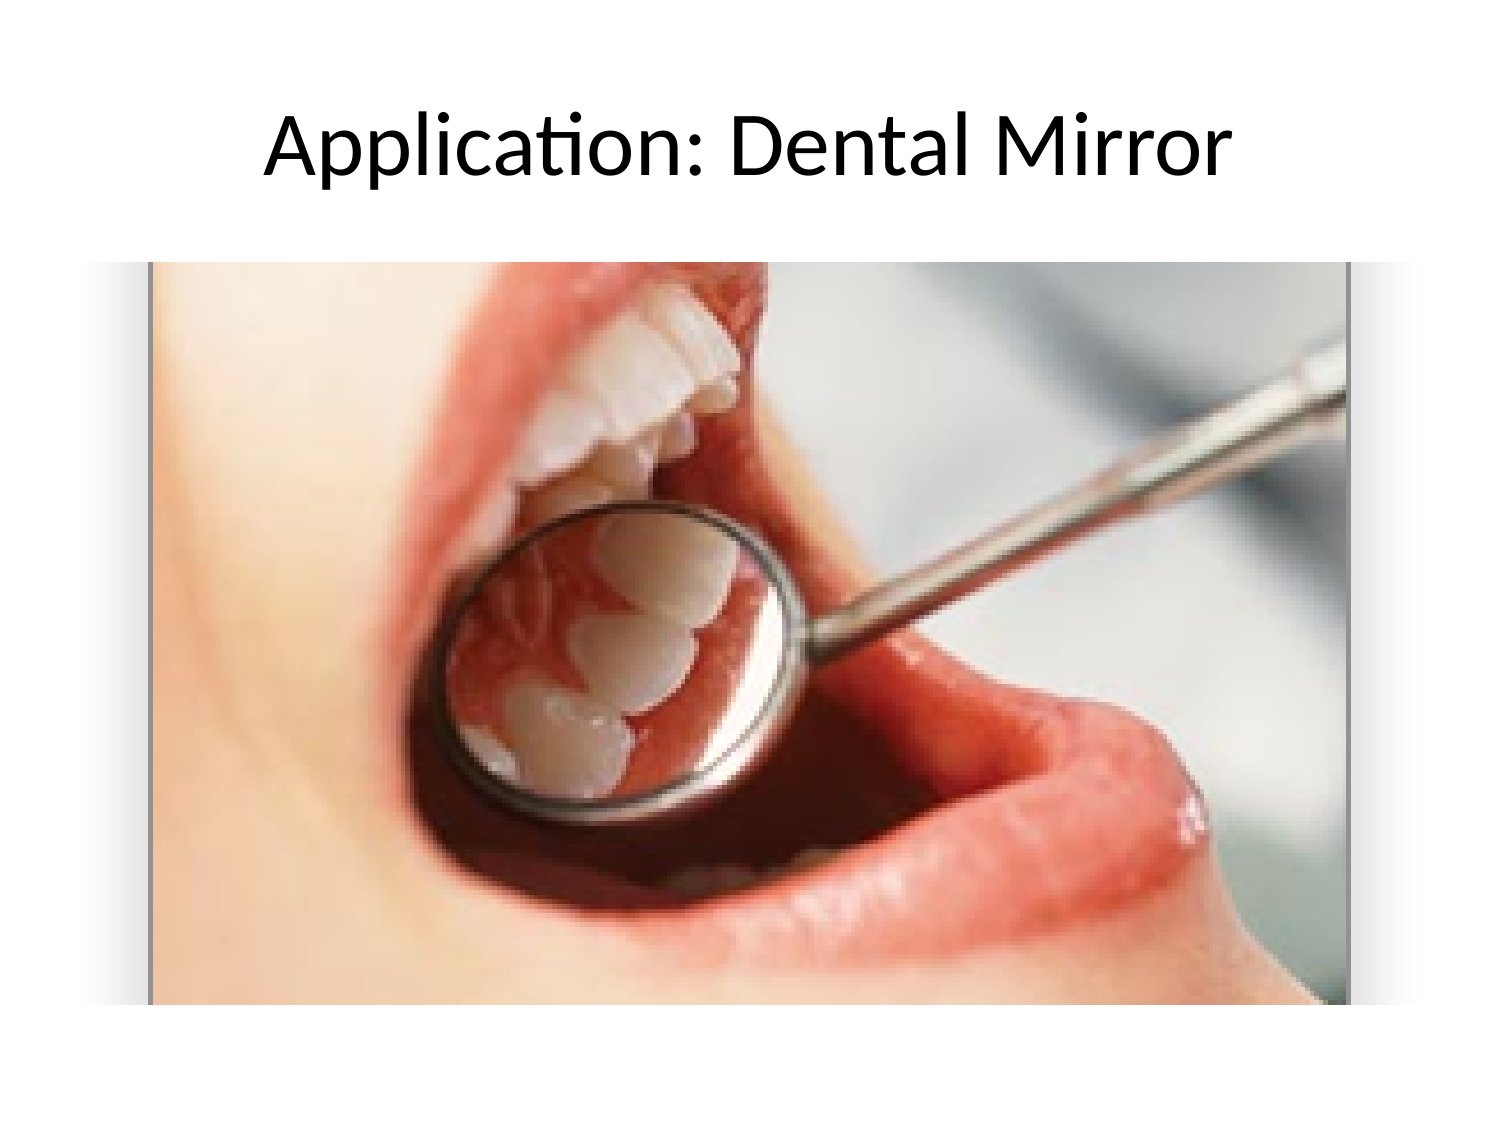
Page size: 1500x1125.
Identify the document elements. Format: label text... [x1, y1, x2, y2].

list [74, 262, 1426, 1006]
title Application: Dental Mirror [75, 45, 1425, 233]
